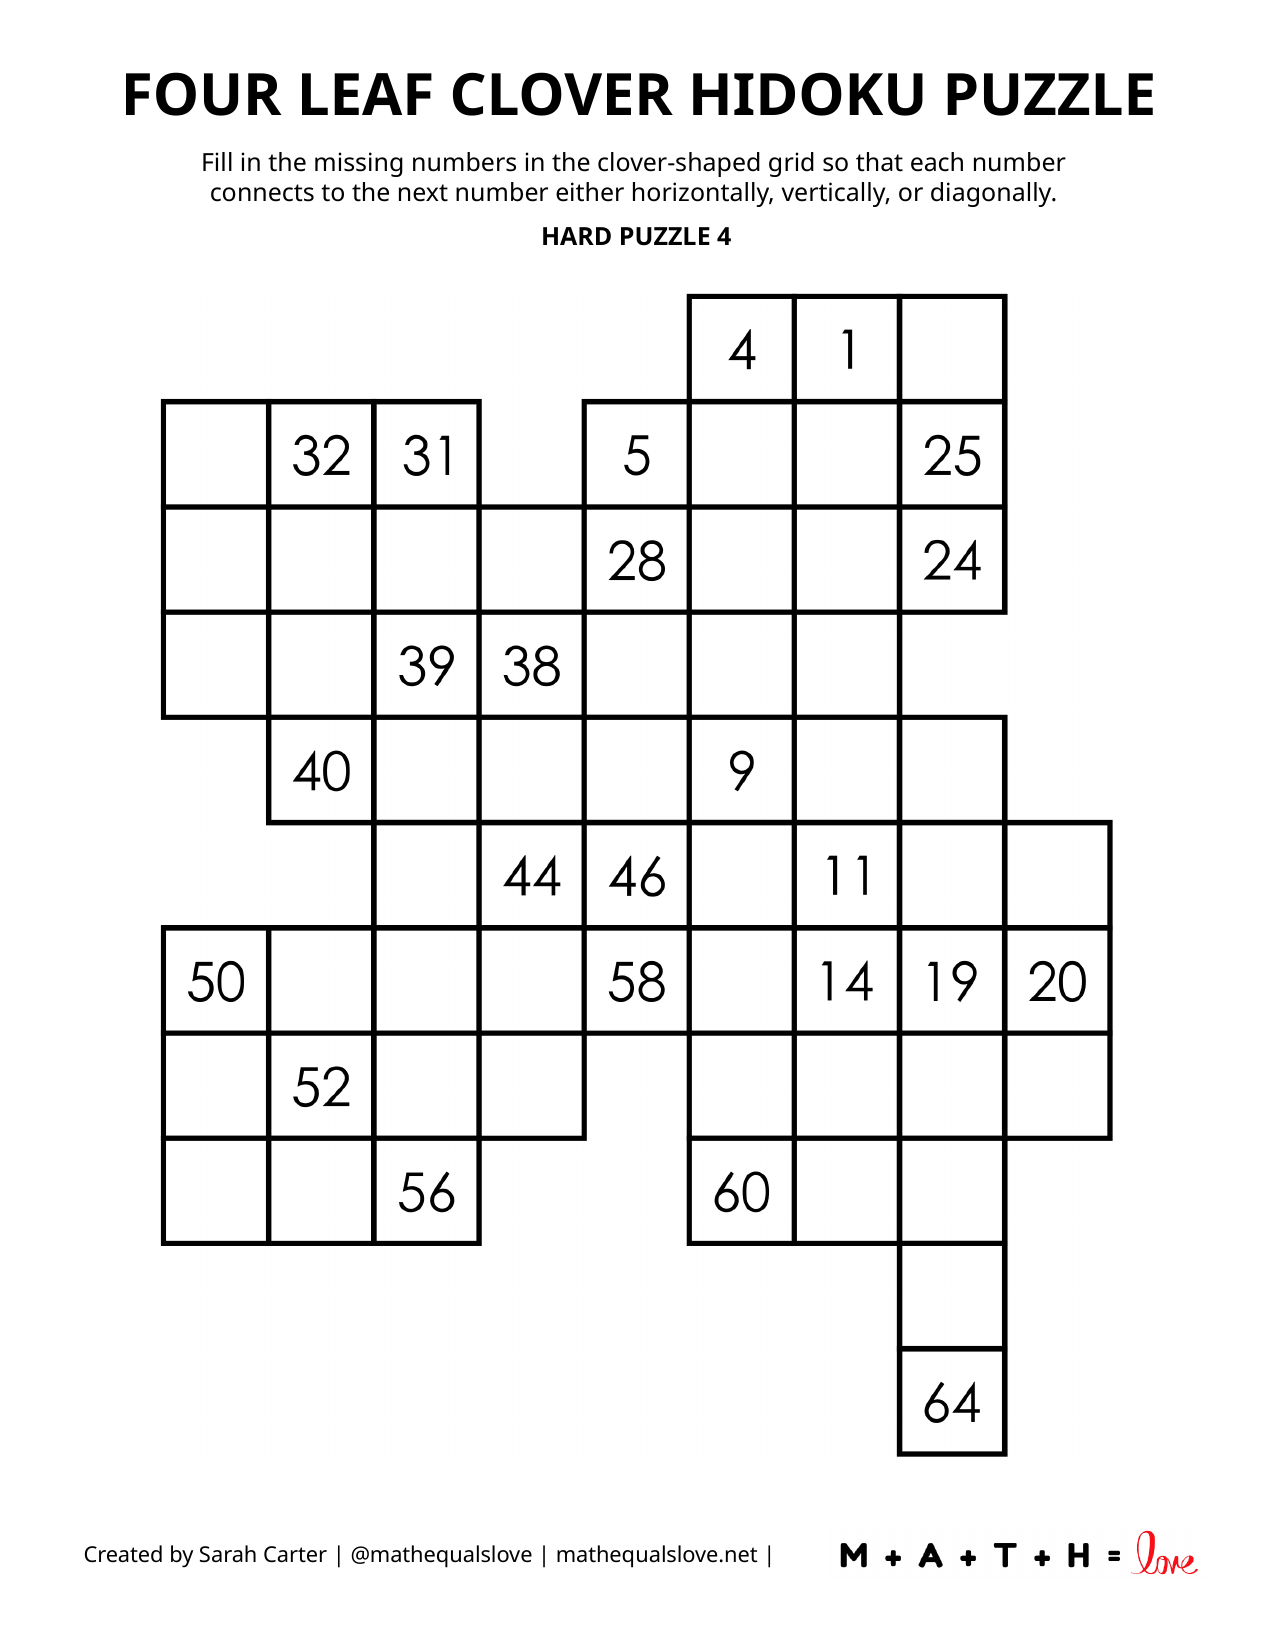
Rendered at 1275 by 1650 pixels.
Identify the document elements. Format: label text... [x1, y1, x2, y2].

picture [157, 291, 1116, 1459]
text_box Fill in the missing numbers in the clover-shaped grid so that each number connects to the next number either horizontally, vertically, or diagonally. [0, 139, 1275, 215]
picture [826, 1528, 1207, 1580]
text_box Created by Sarah Carter | @mathequalslove | mathequalslove.net | [68, 1533, 826, 1575]
text_box FOUR LEAF CLOVER HIDOKU PUZZLE [66, 50, 1211, 135]
text_box HARD PUZZLE 4 [158, 220, 1115, 272]
